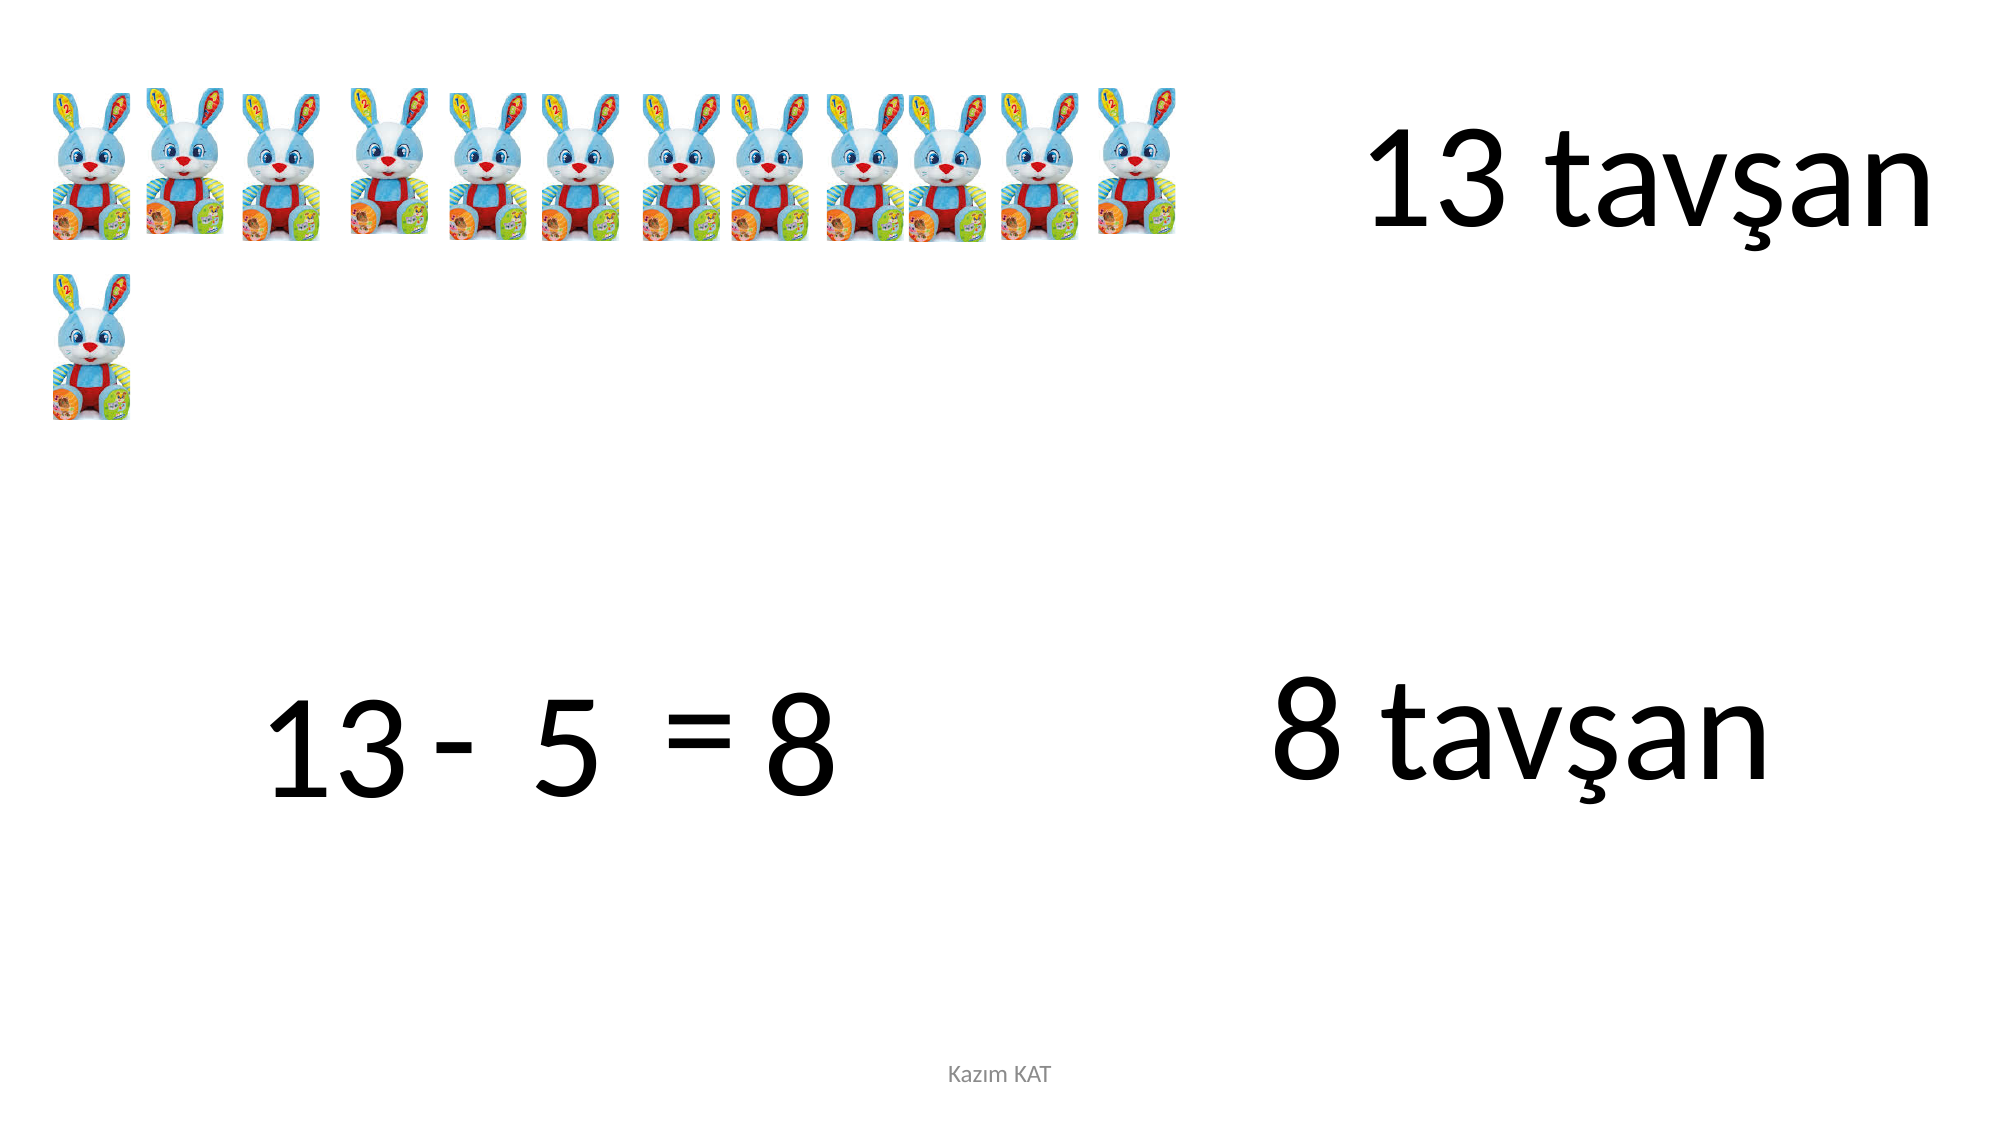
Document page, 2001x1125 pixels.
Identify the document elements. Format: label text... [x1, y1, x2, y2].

picture [731, 94, 809, 241]
picture [1001, 93, 1079, 240]
picture [908, 95, 986, 242]
picture [52, 273, 131, 420]
text_box 13 [242, 640, 464, 835]
text_box 5 [515, 638, 674, 834]
text_box 8 tavşan [1254, 622, 1912, 818]
picture [542, 94, 620, 241]
picture [826, 94, 904, 241]
text_box 8 [748, 638, 843, 833]
picture [449, 93, 527, 240]
picture [1098, 88, 1176, 234]
picture [242, 94, 320, 241]
footer Kazım KAT [662, 1042, 1338, 1103]
picture [52, 93, 131, 240]
picture [350, 88, 429, 234]
text_box - [416, 633, 526, 829]
text_box = [647, 622, 757, 818]
picture [146, 88, 224, 234]
text_box 13 tavşan [1342, 69, 2000, 264]
picture [642, 94, 720, 241]
